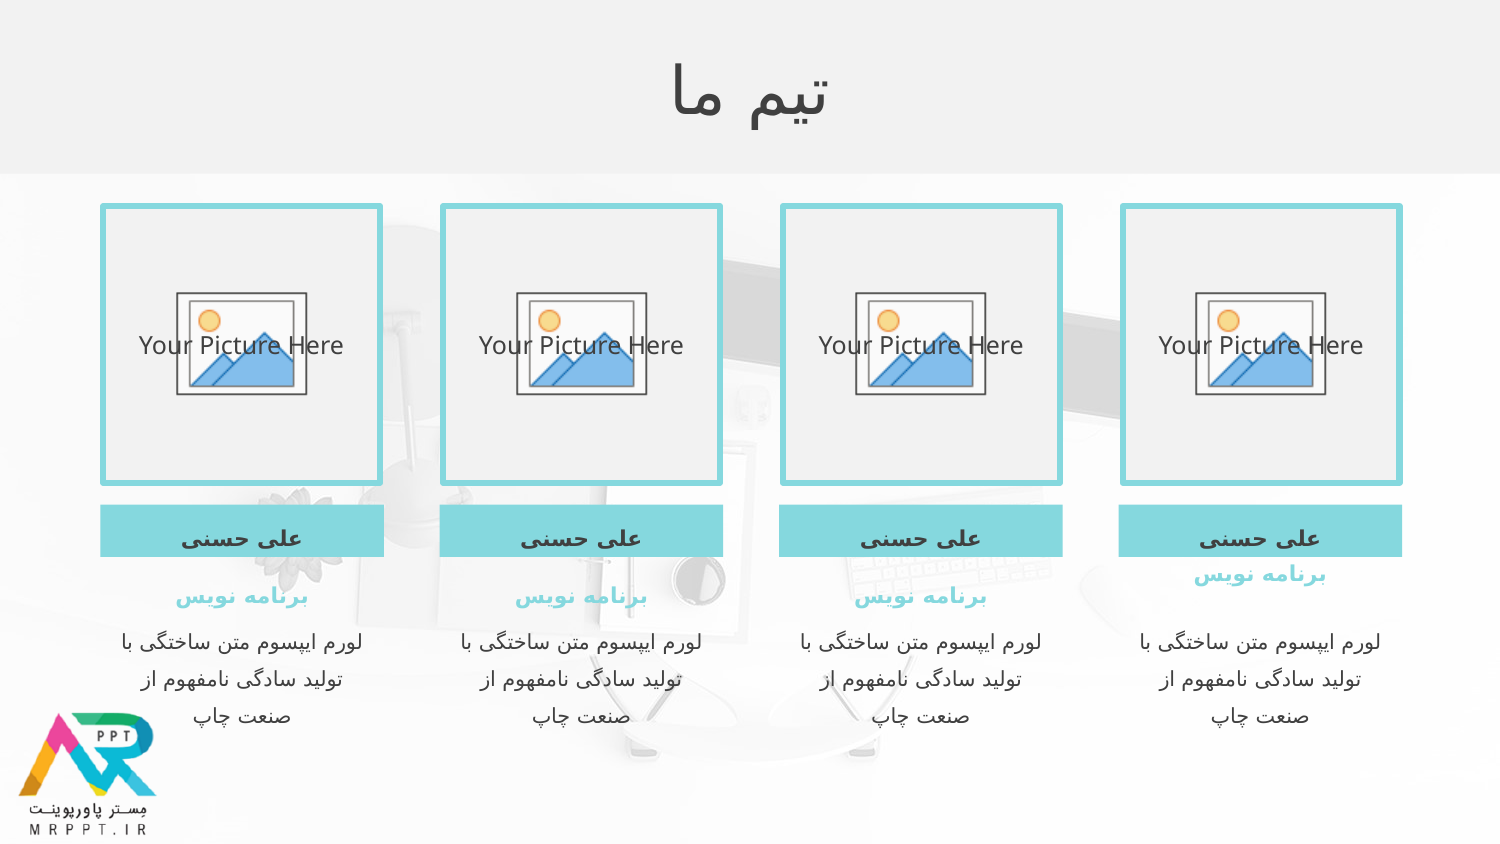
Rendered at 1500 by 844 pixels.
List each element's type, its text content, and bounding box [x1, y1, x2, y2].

list تیم ما [0, 20, 1500, 115]
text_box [1118, 504, 1403, 738]
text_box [100, 504, 385, 738]
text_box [439, 504, 724, 738]
picture [0, 174, 1500, 844]
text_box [778, 504, 1063, 738]
